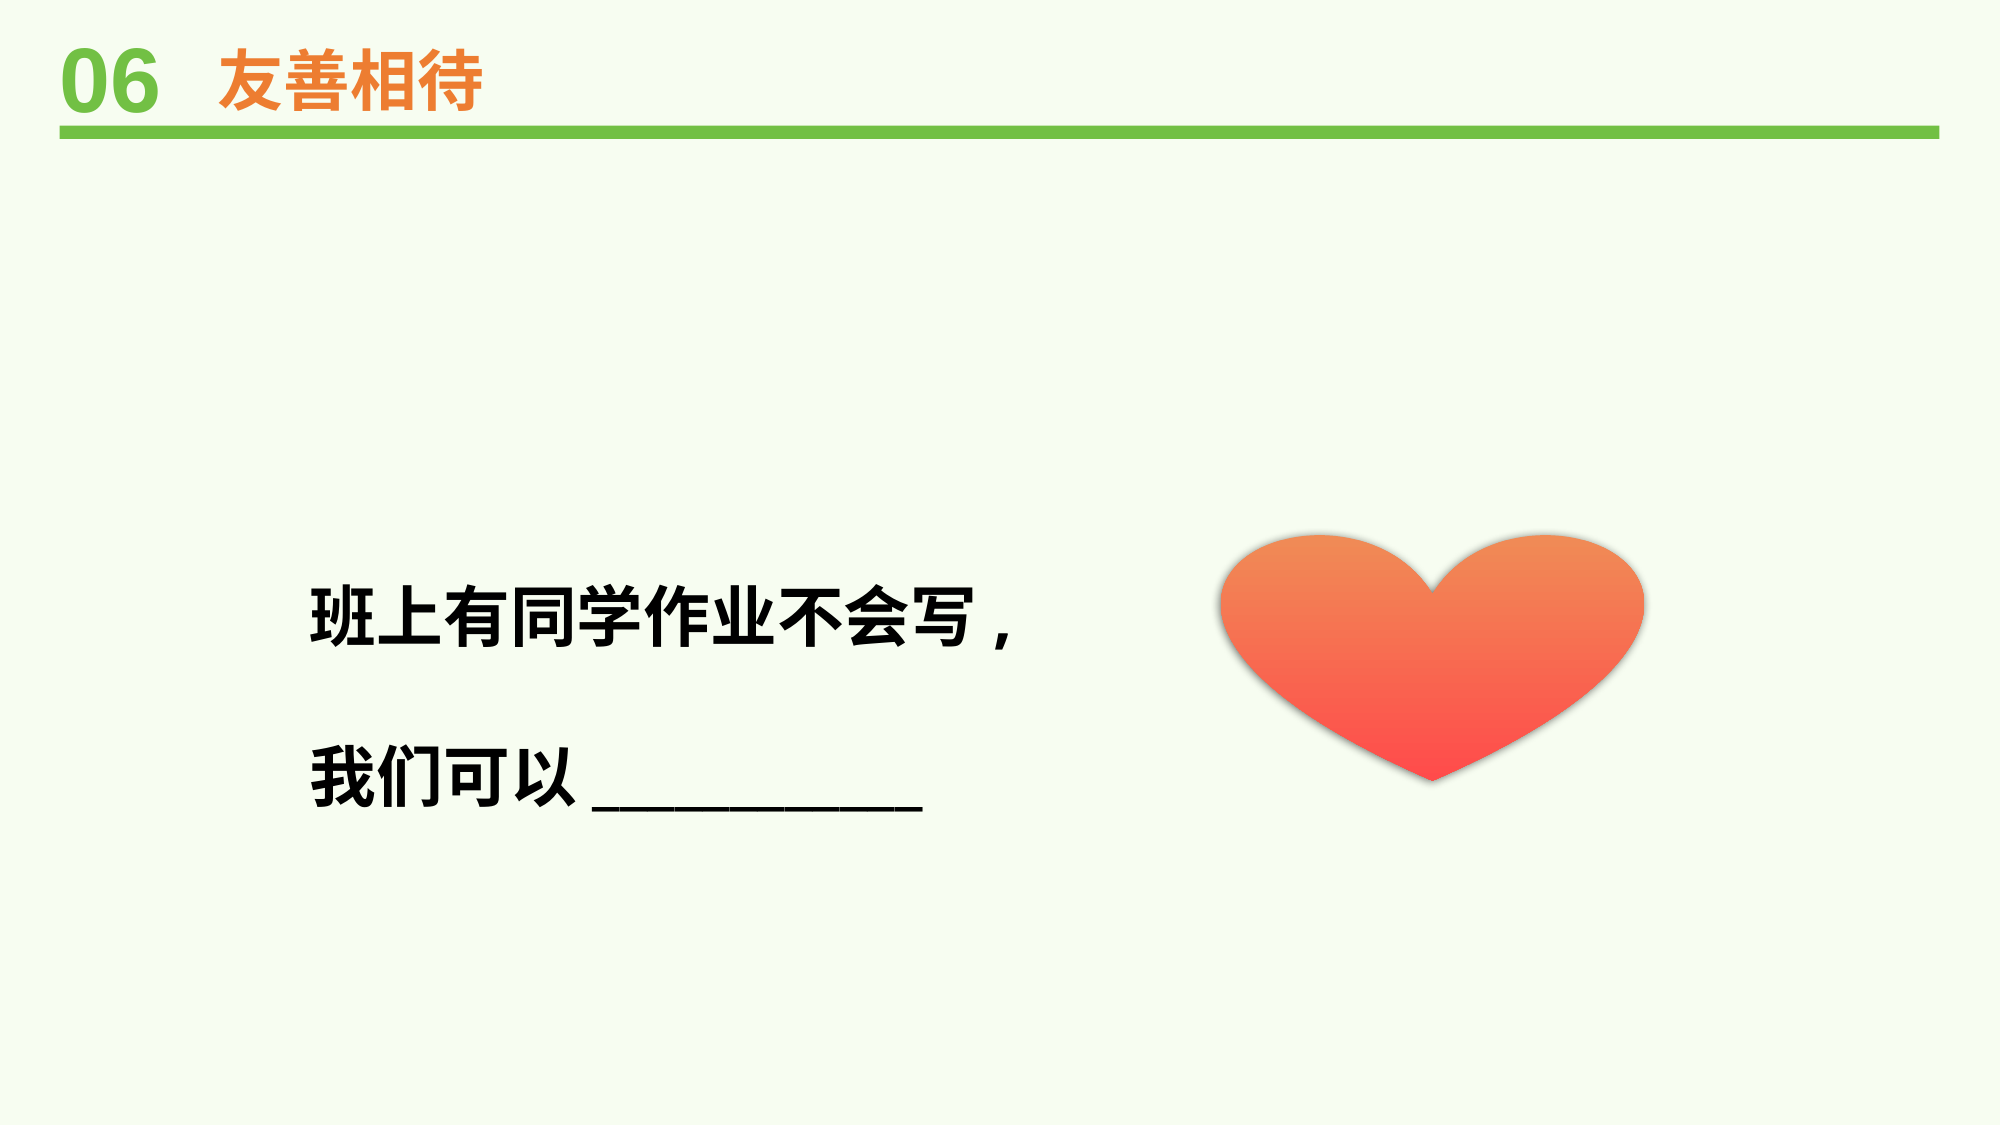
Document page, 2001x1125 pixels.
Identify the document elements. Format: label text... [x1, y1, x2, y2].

text_box 班上有同学作业不会写,我们可以____________ [295, 487, 1050, 822]
text_box 友善相待 [202, 31, 871, 127]
text_box [59, 125, 1940, 140]
text_box [1220, 535, 1645, 781]
text_box 06 [59, 24, 161, 128]
